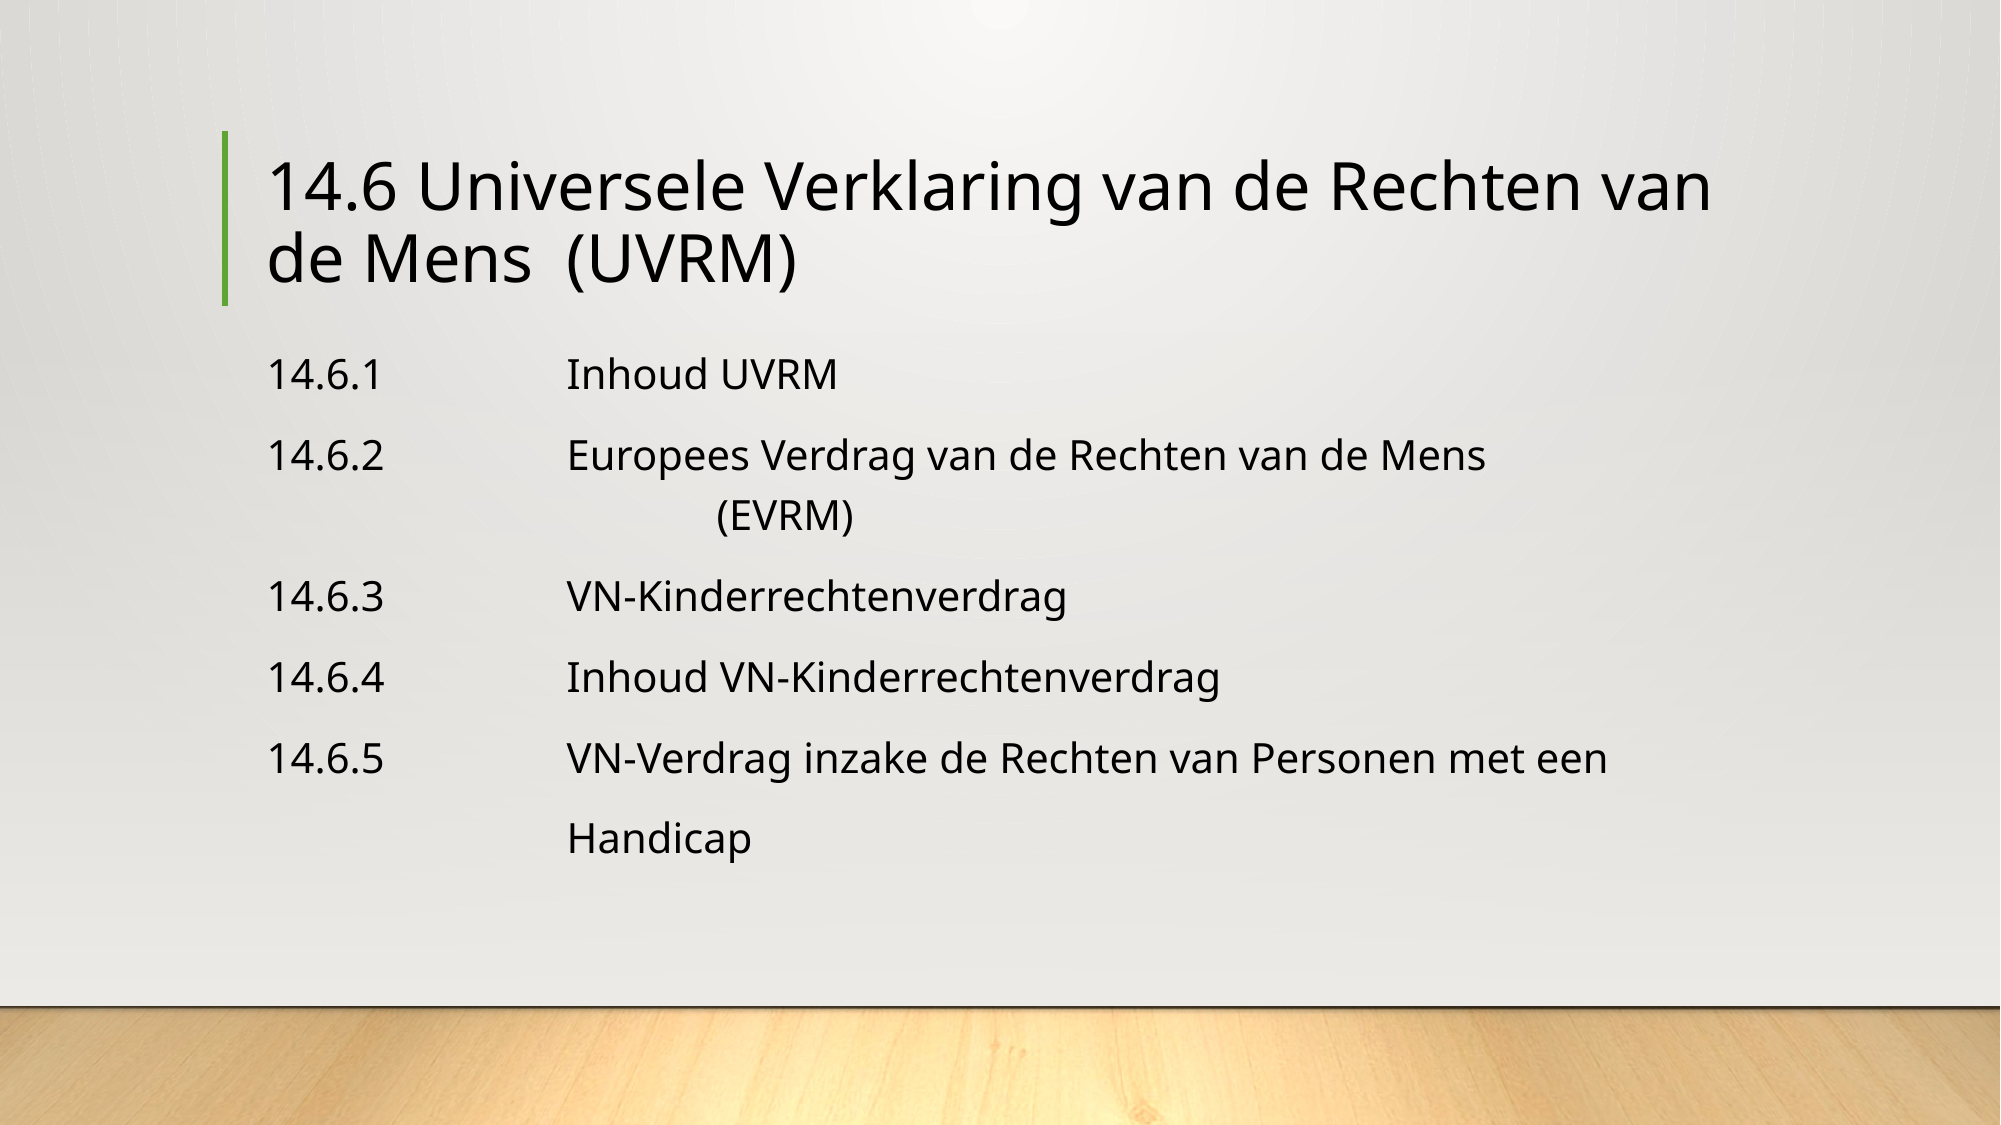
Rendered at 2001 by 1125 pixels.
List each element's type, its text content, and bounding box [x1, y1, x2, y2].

list 14.6.1 Inhoud UVRM 14.6.2 Europees Verdrag van de Rechten van de Mens (EVRM) 14.6.3 VN-Kinderrechtenverdrag 14.6.4 Inhoud VN-Kinderrechtenverdrag 14.6.5 VN-Verdrag inzake de Rechten van Personen met een Handicap [251, 330, 1814, 897]
picture [0, 1006, 2000, 1125]
title 14.6 Universele Verklaring van de Rechten van de Mens (UVRM) [251, 131, 1814, 305]
